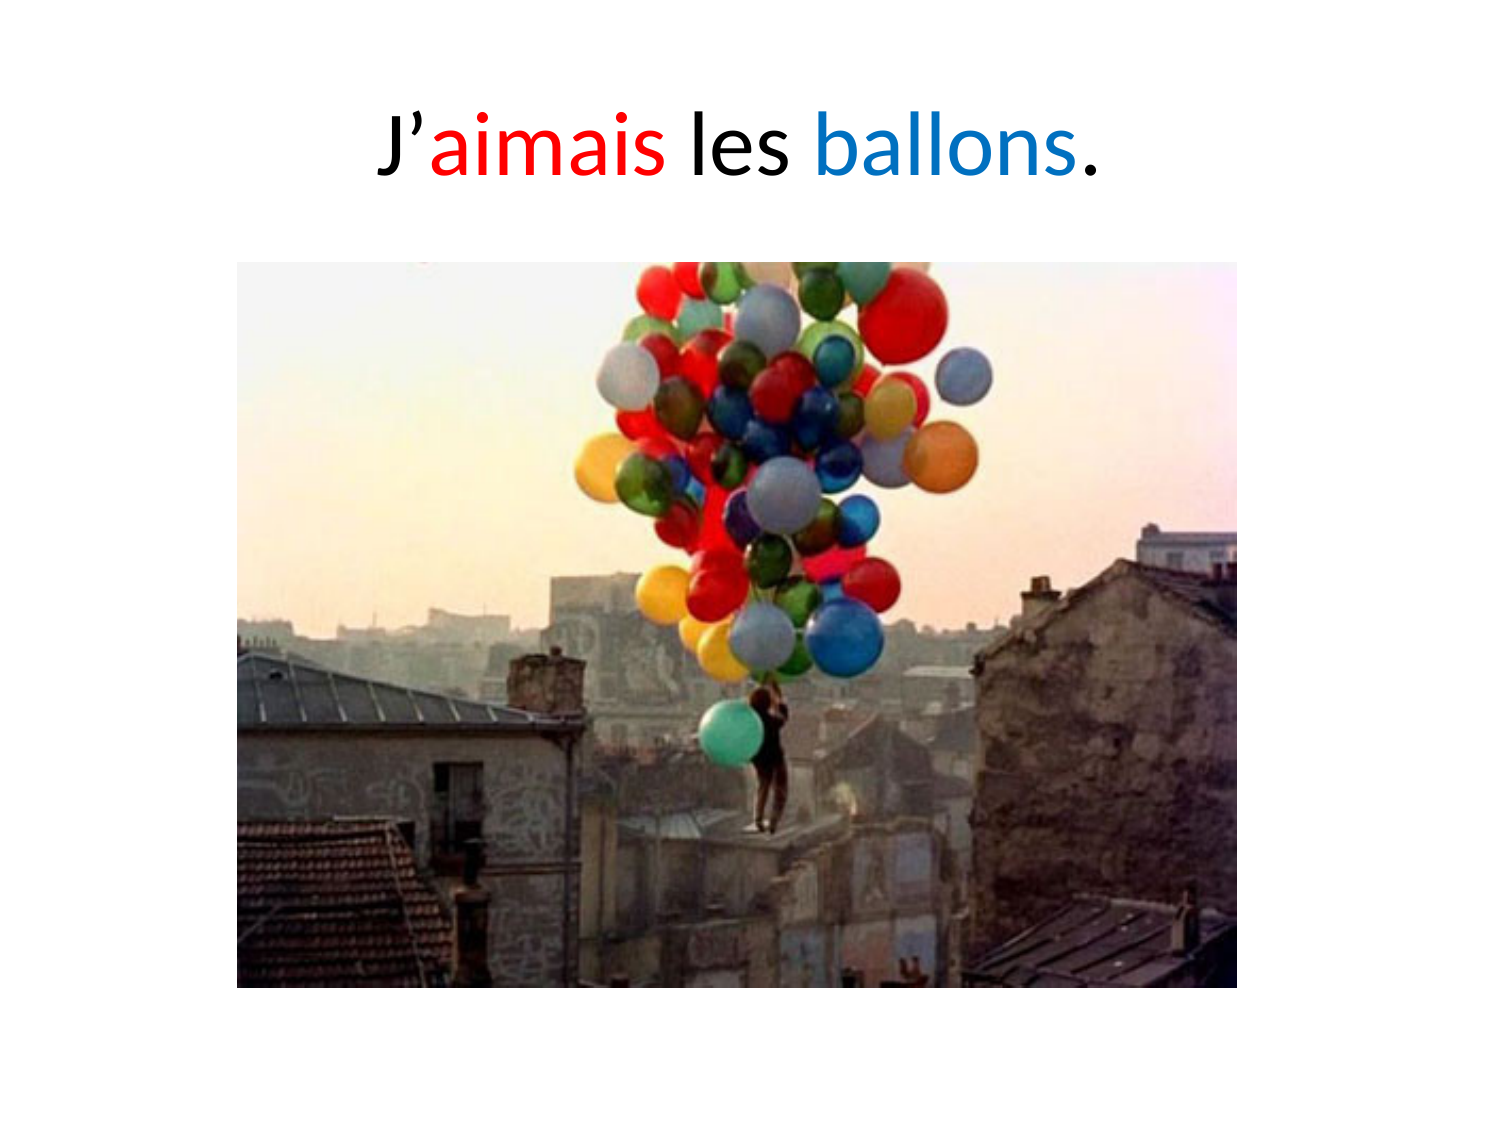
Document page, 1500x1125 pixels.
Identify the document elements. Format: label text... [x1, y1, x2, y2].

title J’aimais les ballons. [75, 45, 1425, 233]
picture [237, 262, 1237, 988]
